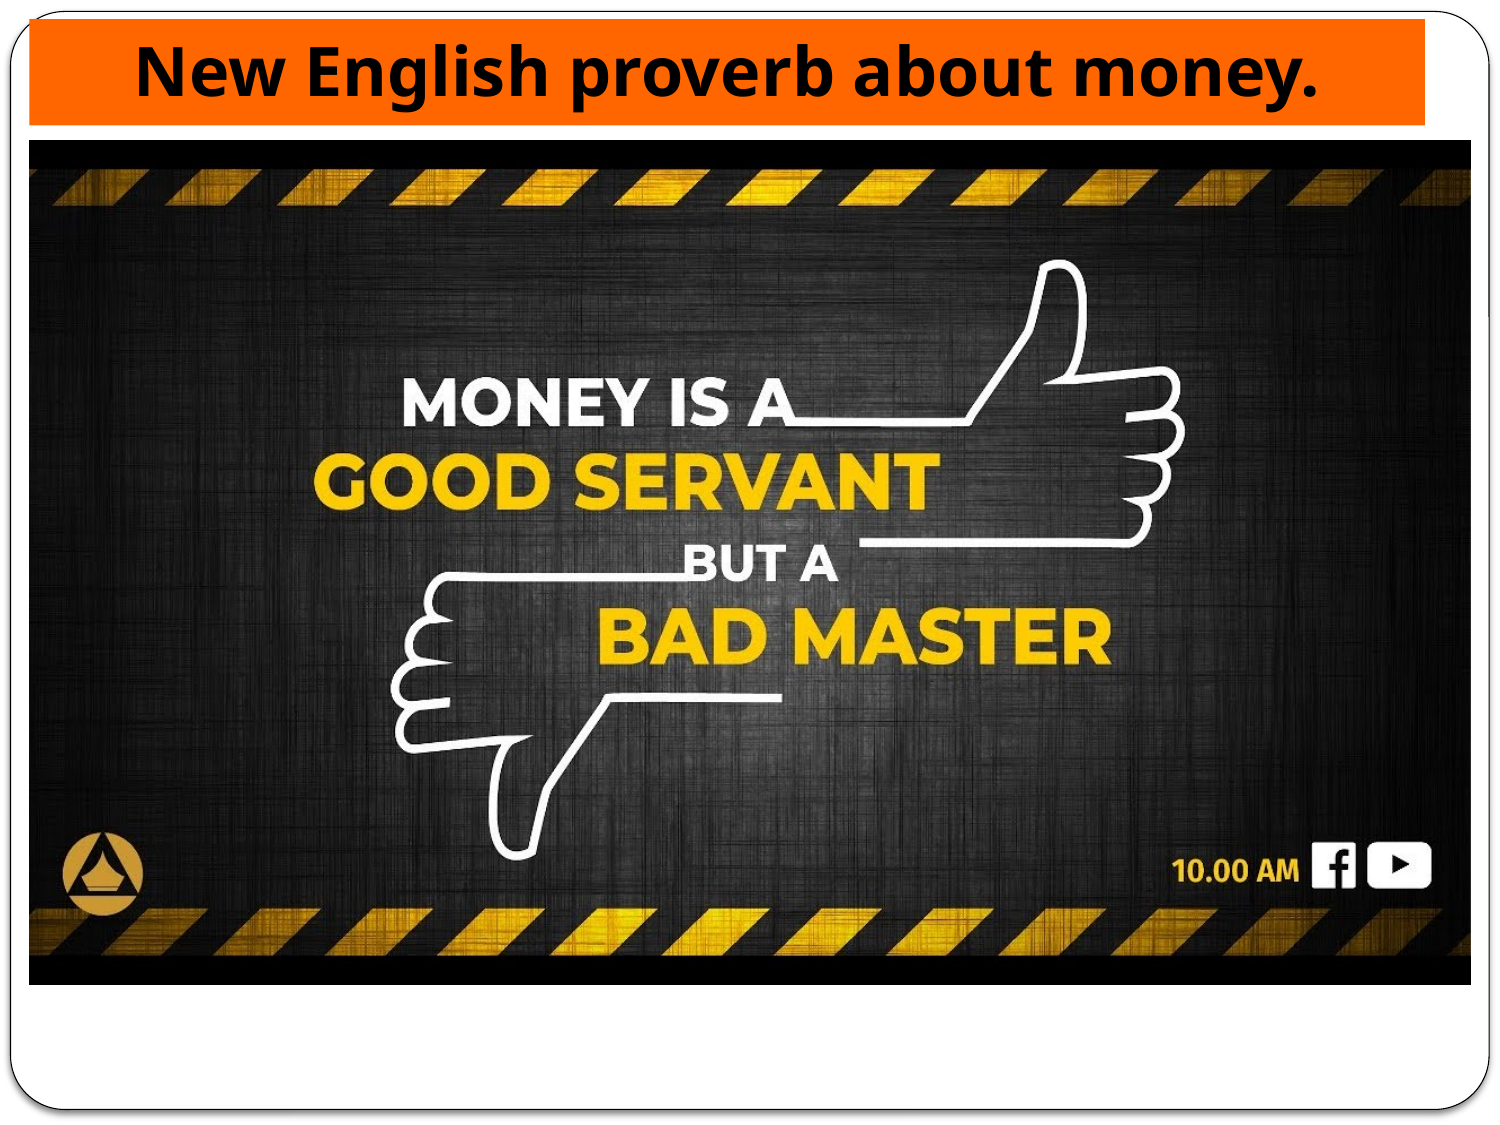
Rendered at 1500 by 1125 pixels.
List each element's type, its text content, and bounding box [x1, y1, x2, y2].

title New English proverb about money. [29, 19, 1425, 126]
picture [29, 140, 1471, 985]
